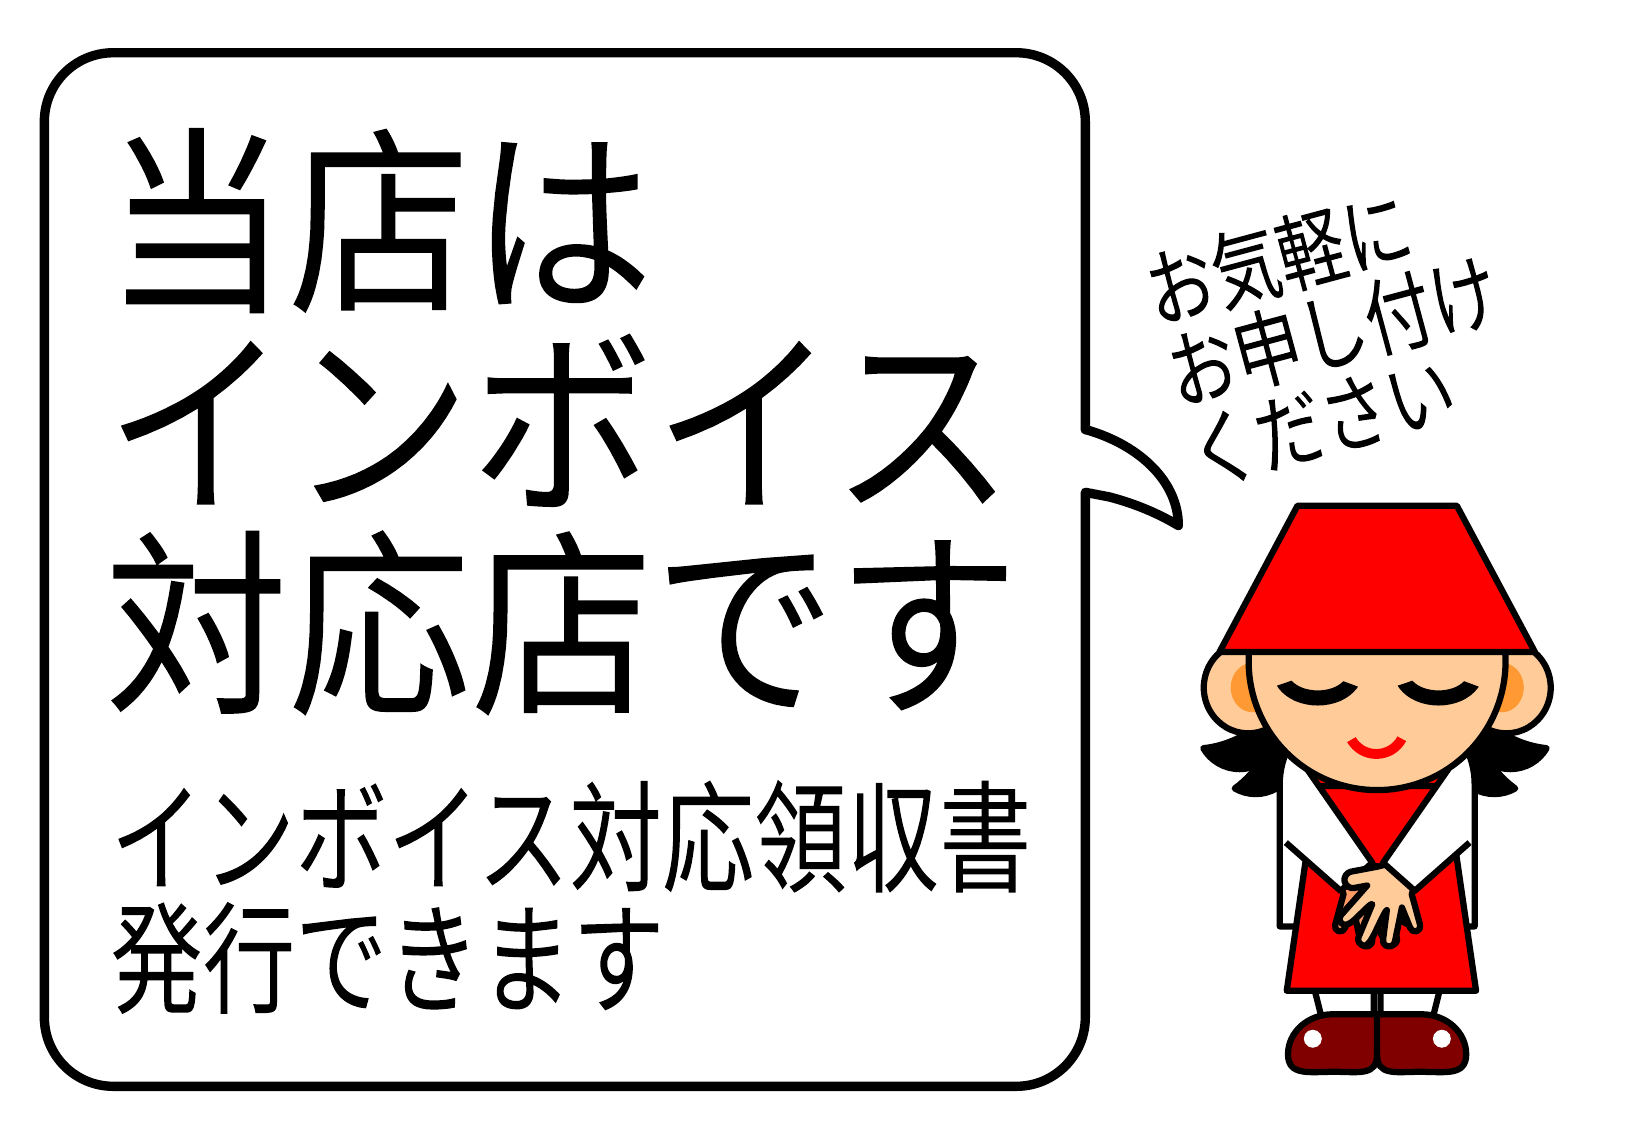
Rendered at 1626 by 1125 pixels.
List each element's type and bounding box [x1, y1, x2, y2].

text_box [44, 52, 1179, 1087]
text_box [1203, 505, 1551, 1073]
